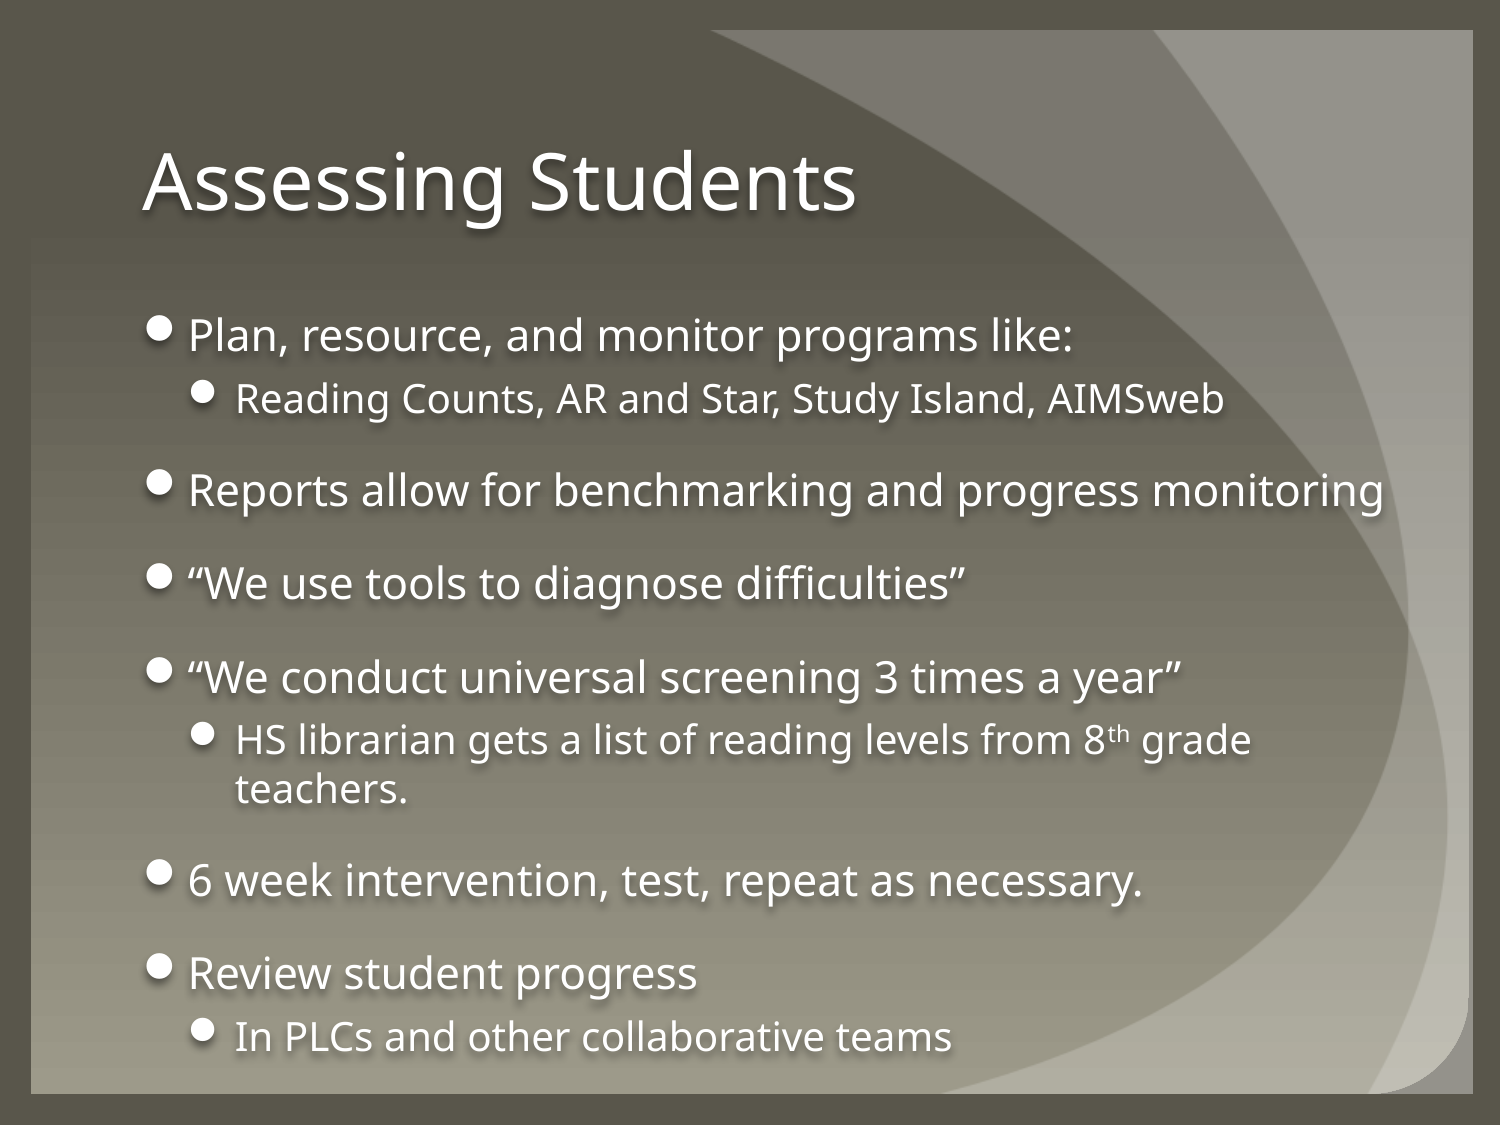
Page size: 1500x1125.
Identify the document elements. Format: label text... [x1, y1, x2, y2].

list Plan, resource, and monitor programs like: Reading Counts, AR and Star, Study Island, AIMSweb Reports allow for benchmarking and progress monitoring “We use tools to diagnose difficulties” “We conduct universal screening 3 times a year” HS librarian gets a list of reading levels from 8th grade teachers. 6 week intervention, test, repeat as necessary. Review student progress In PLCs and other collaborative teams [127, 299, 1439, 1069]
picture [24, 30, 1473, 1094]
title Assessing Students [127, 62, 1372, 234]
